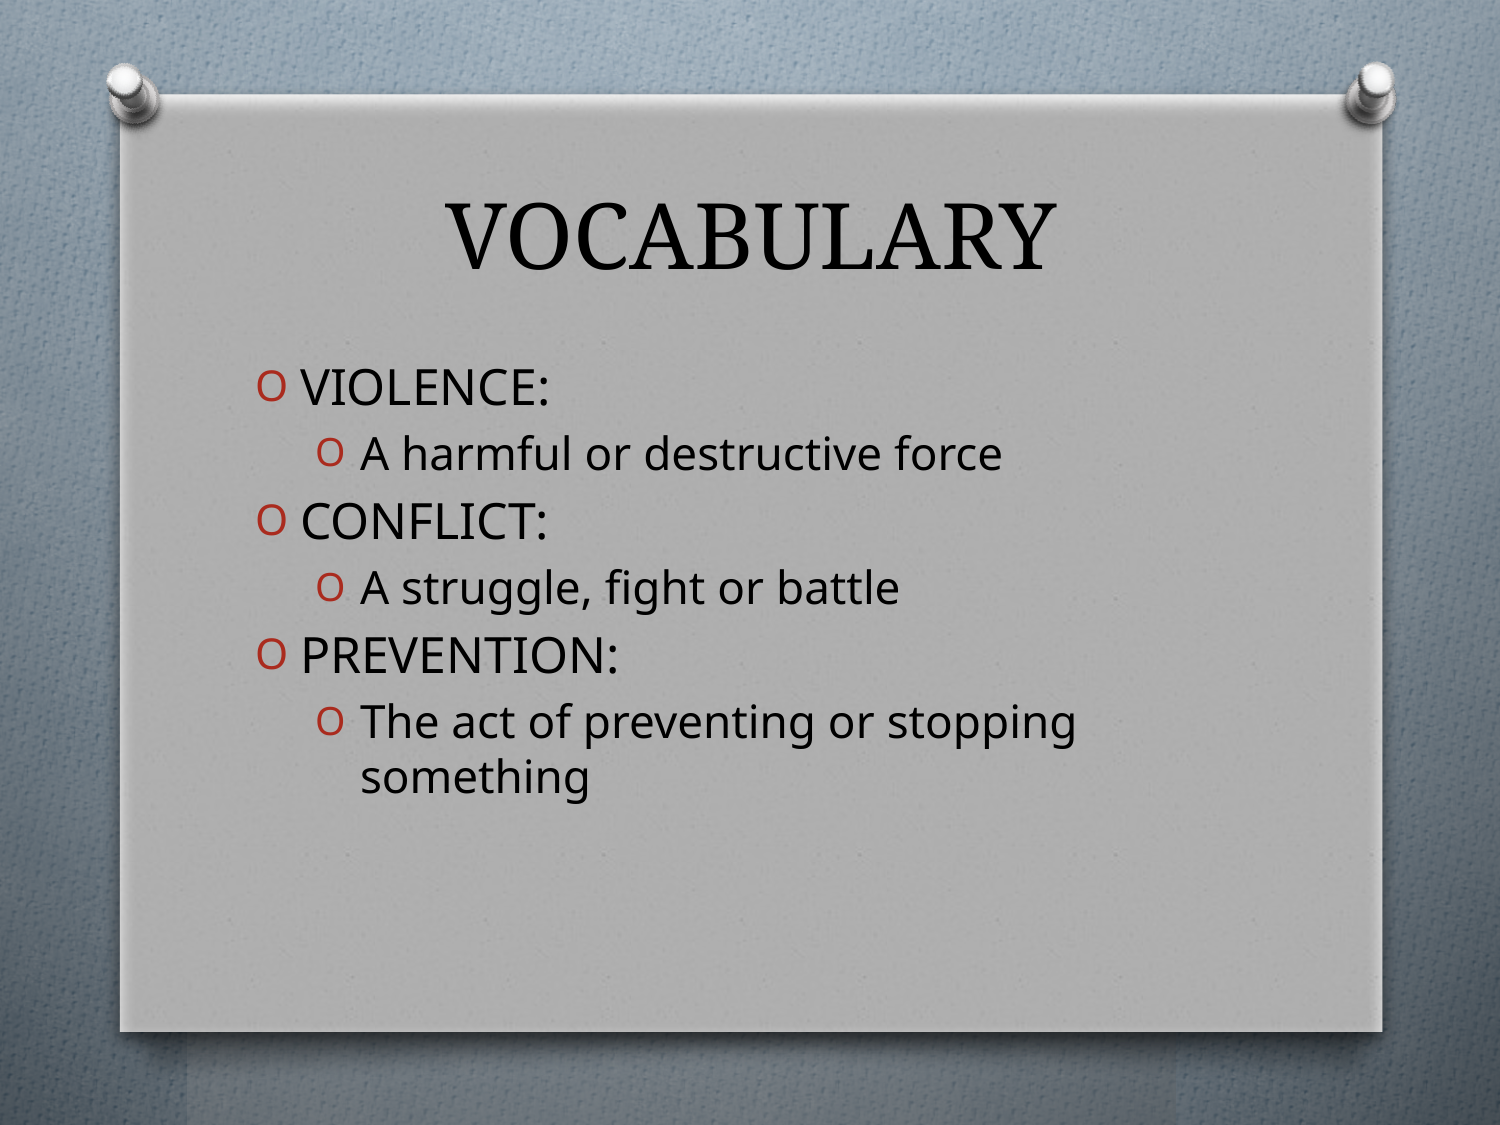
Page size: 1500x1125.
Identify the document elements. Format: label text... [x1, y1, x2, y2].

title VOCABULARY [179, 134, 1323, 332]
picture [1317, 35, 1439, 156]
list VIOLENCE: A harmful or destructive force CONFLICT: A struggle, fight or battle PREVENTION: The act of preventing or stopping something [240, 347, 1257, 939]
picture [75, 29, 198, 153]
